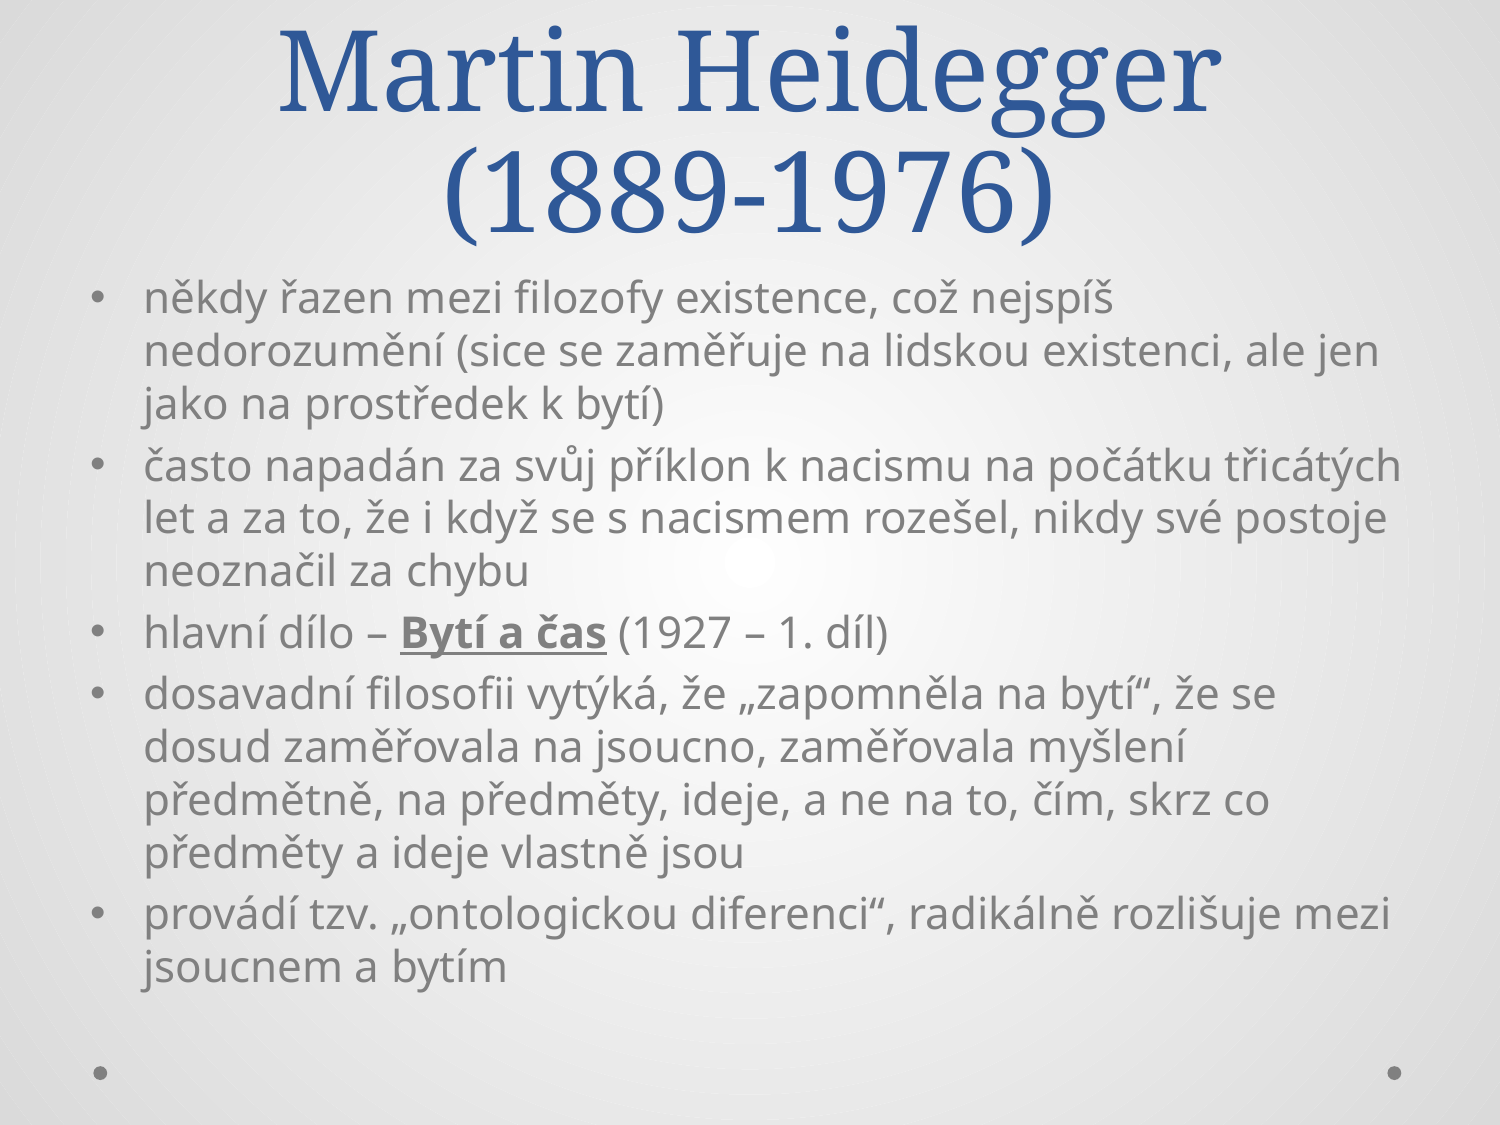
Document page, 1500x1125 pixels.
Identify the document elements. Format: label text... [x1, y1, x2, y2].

list někdy řazen mezi filozofy existence, což nejspíš nedorozumění (sice se zaměřuje na lidskou existenci, ale jen jako na prostředek k bytí) často napadán za svůj příklon k nacismu na počátku třicátých let a za to, že i když se s nacismem rozešel, nikdy své postoje neoznačil za chybu hlavní dílo – Bytí a čas (1927 – 1. díl) dosavadní filosofii vytýká, že „zapomněla na bytí“, že se dosud zaměřovala na jsoucno, zaměřovala myšlení předmětně, na předměty, ideje, a ne na to, čím, skrz co předměty a ideje vlastně jsou provádí tzv. „ontologickou diferenci“, radikálně rozlišuje mezi jsoucnem a bytím [75, 262, 1425, 1005]
title Martin Heidegger (1889-1976) [75, 0, 1425, 262]
